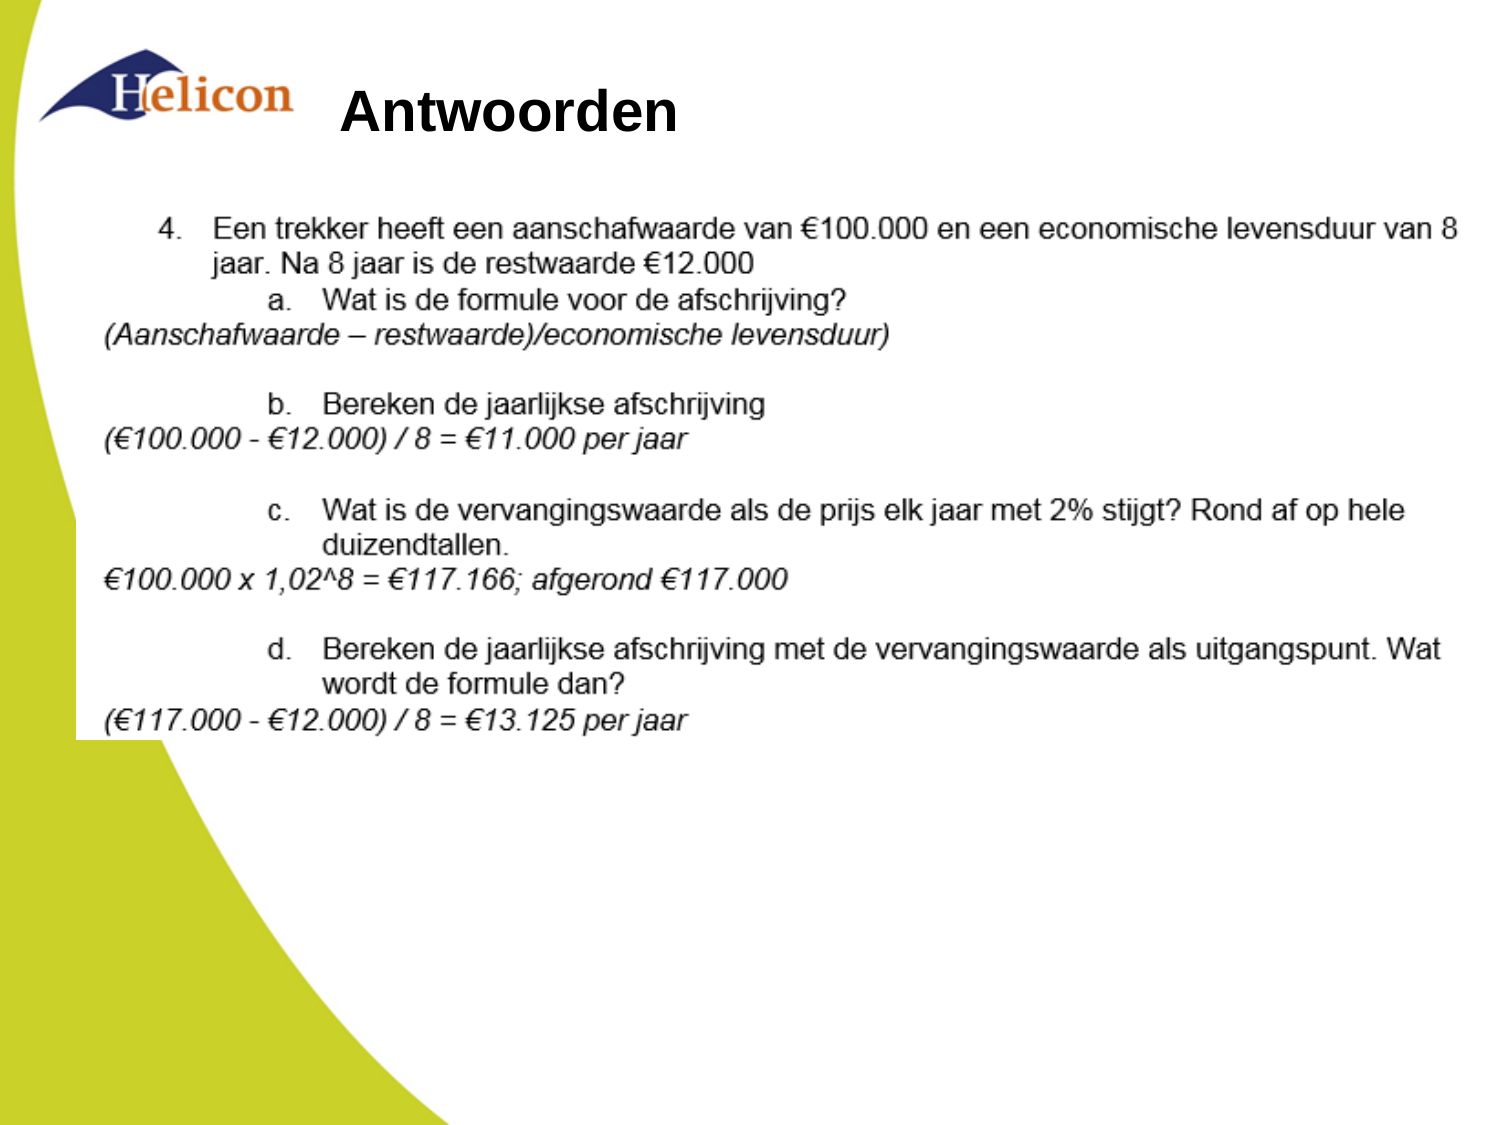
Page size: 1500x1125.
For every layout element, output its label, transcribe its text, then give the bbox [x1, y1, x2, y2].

title Antwoorden [324, 54, 1415, 161]
picture [0, 0, 1500, 1125]
